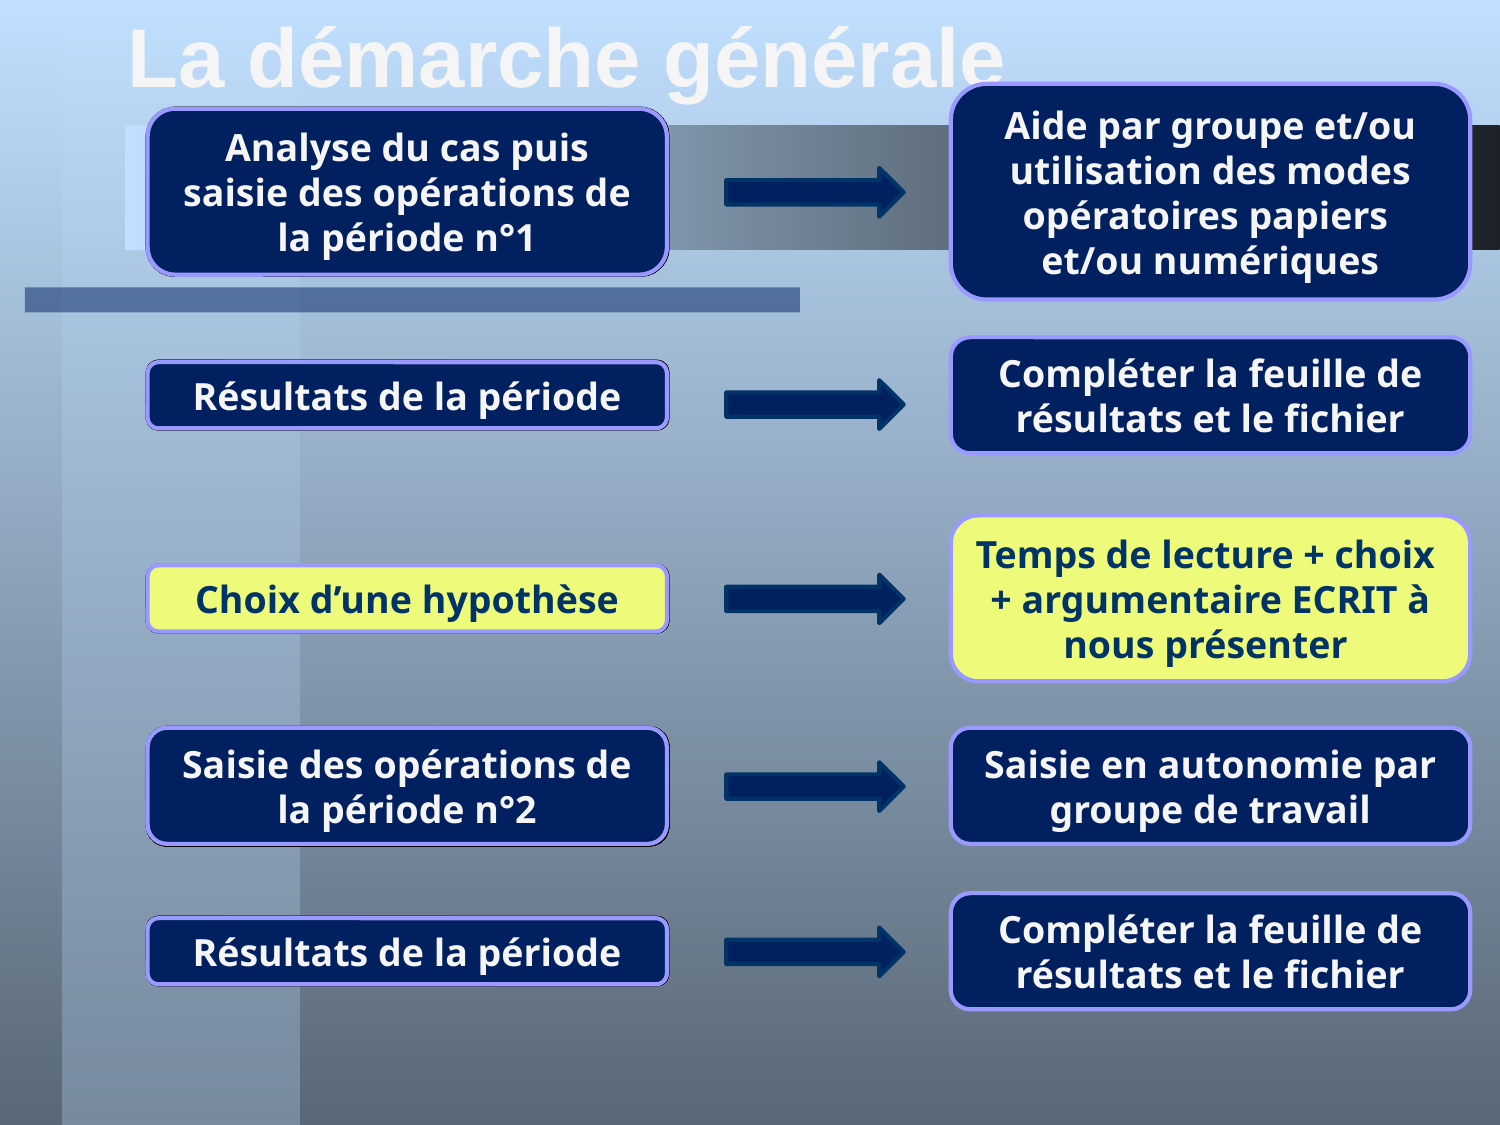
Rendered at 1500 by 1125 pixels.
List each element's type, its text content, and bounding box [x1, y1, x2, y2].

text_box Saisie en autonomie par groupe de travail [950, 727, 1471, 844]
text_box Compléter la feuille de résultats et le fichier [950, 337, 1471, 454]
text_box [726, 574, 904, 624]
text_box Temps de lecture + choix + argumentaire ECRIT à nous présenter [950, 515, 1471, 682]
text_box Saisie des opérations de la période n°2 [147, 727, 667, 844]
text_box Analyse du cas puis saisie des opérations de la période n°1 [147, 108, 667, 275]
text_box [726, 167, 904, 217]
text_box [726, 380, 904, 429]
text_box Aide par groupe et/ou utilisation des modes opératoires papiers et/ou numériques [950, 83, 1471, 300]
text_box Compléter la feuille de résultats et le fichier [950, 893, 1471, 1010]
text_box Résultats de la période [147, 362, 667, 429]
title La démarche générale [112, 0, 1451, 148]
text_box Choix d’une hypothèse [147, 565, 667, 632]
text_box Résultats de la période [147, 918, 667, 985]
text_box [726, 927, 904, 977]
text_box [726, 762, 904, 811]
